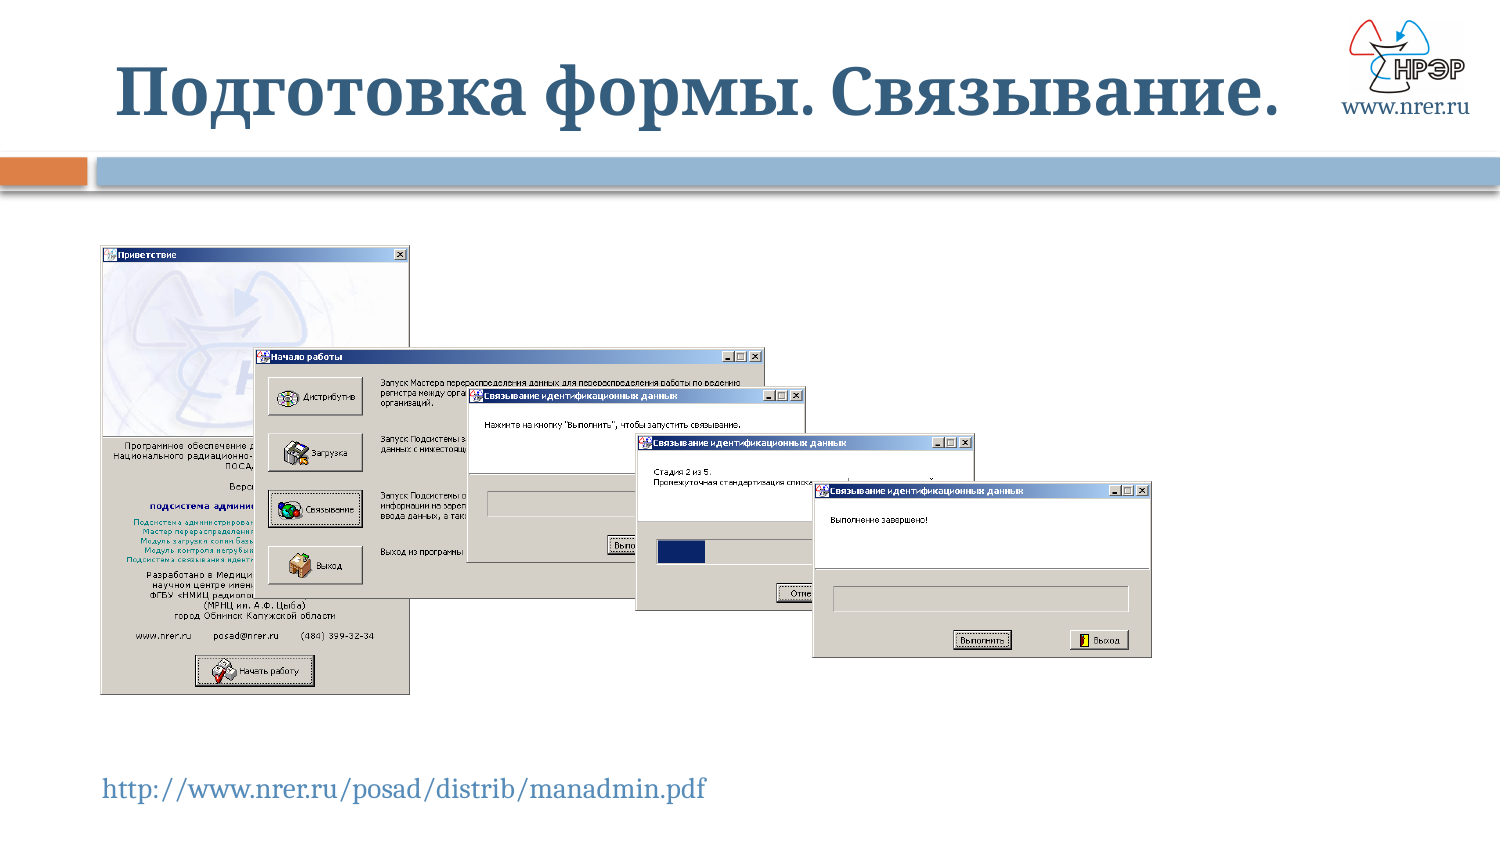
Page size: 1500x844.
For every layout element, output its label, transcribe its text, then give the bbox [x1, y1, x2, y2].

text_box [1328, 19, 1495, 127]
text_box http://www.nrer.ru/posad/distrib/manadmin.pdf [88, 762, 928, 812]
title Подготовка формы. Связывание. [100, 27, 1500, 151]
picture [100, 245, 1152, 696]
